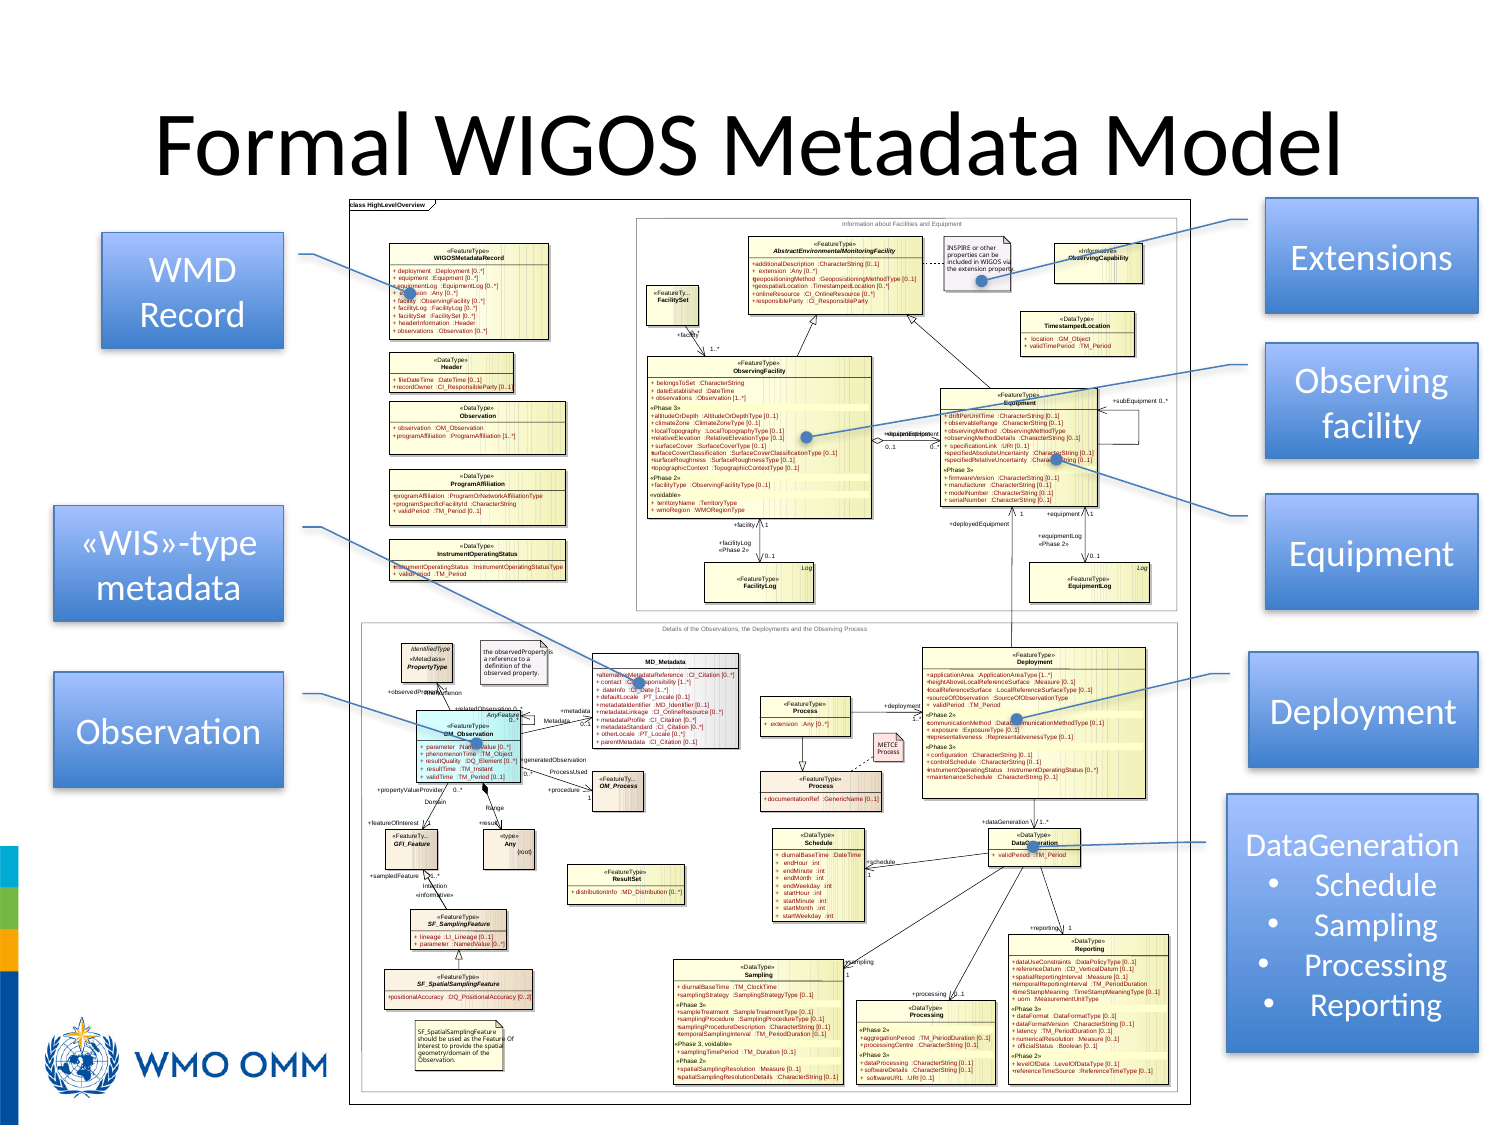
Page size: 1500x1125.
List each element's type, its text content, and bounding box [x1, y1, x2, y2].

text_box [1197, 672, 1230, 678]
text_box Deployment [1248, 651, 1479, 768]
text_box DataGeneration Schedule Sampling Processing Reporting [1226, 793, 1479, 1053]
text_box Observation [302, 692, 342, 702]
text_box Observation [53, 671, 284, 788]
text_box Observing facility [1265, 342, 1479, 459]
title Formal WIGOS Metadata Model [75, 45, 1425, 233]
text_box WMD Record [101, 232, 284, 349]
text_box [347, 197, 1193, 1107]
text_box «WIS»-type metadata [53, 505, 284, 622]
text_box Extensions [1265, 197, 1479, 314]
text_box Equipment [1265, 493, 1479, 610]
text_box «WIS»-type metadata [302, 526, 342, 538]
text_box Equipment [1197, 504, 1248, 517]
picture [0, 845, 327, 1125]
text_box Extensions [1197, 218, 1248, 229]
text_box WMD Record [298, 253, 342, 267]
text_box Observing facility [1197, 363, 1248, 372]
